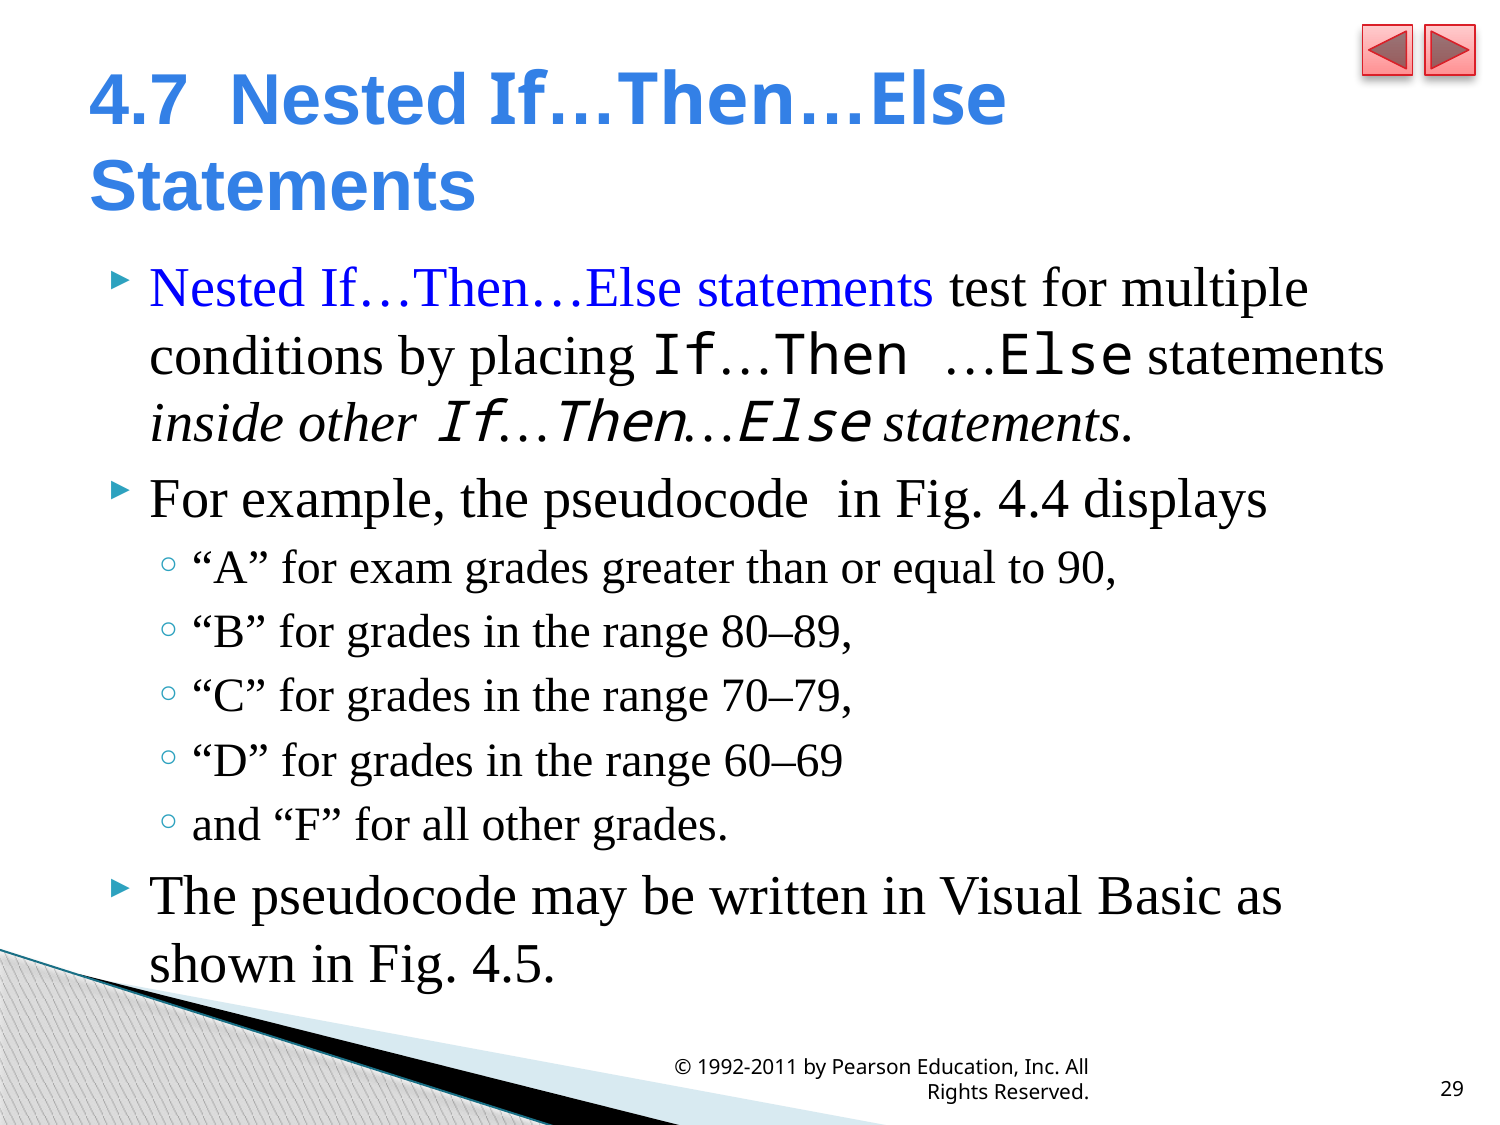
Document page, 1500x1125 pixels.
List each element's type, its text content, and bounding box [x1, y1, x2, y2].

list Nested If…Then…Else statements test for multiple conditions by placing If…Then …Else statements inside other If…Then…Else statements. For example, the pseudocode in Fig. 4.4 displays “A” for exam grades greater than or equal to 90, “B” for grades in the range 80–89, “C” for grades in the range 70–79, “D” for grades in the range 60–69 and “F” for all other grades. The pseudocode may be written in Visual Basic as shown in Fig. 4.5. [74, 242, 1426, 986]
footer © 1992-2011 by Pearson Education, Inc. All Rights Reserved. [650, 1051, 1105, 1112]
slide_number 29 [1418, 1051, 1479, 1112]
title 4.7 Nested If…Then…Else Statements [75, 45, 1425, 233]
